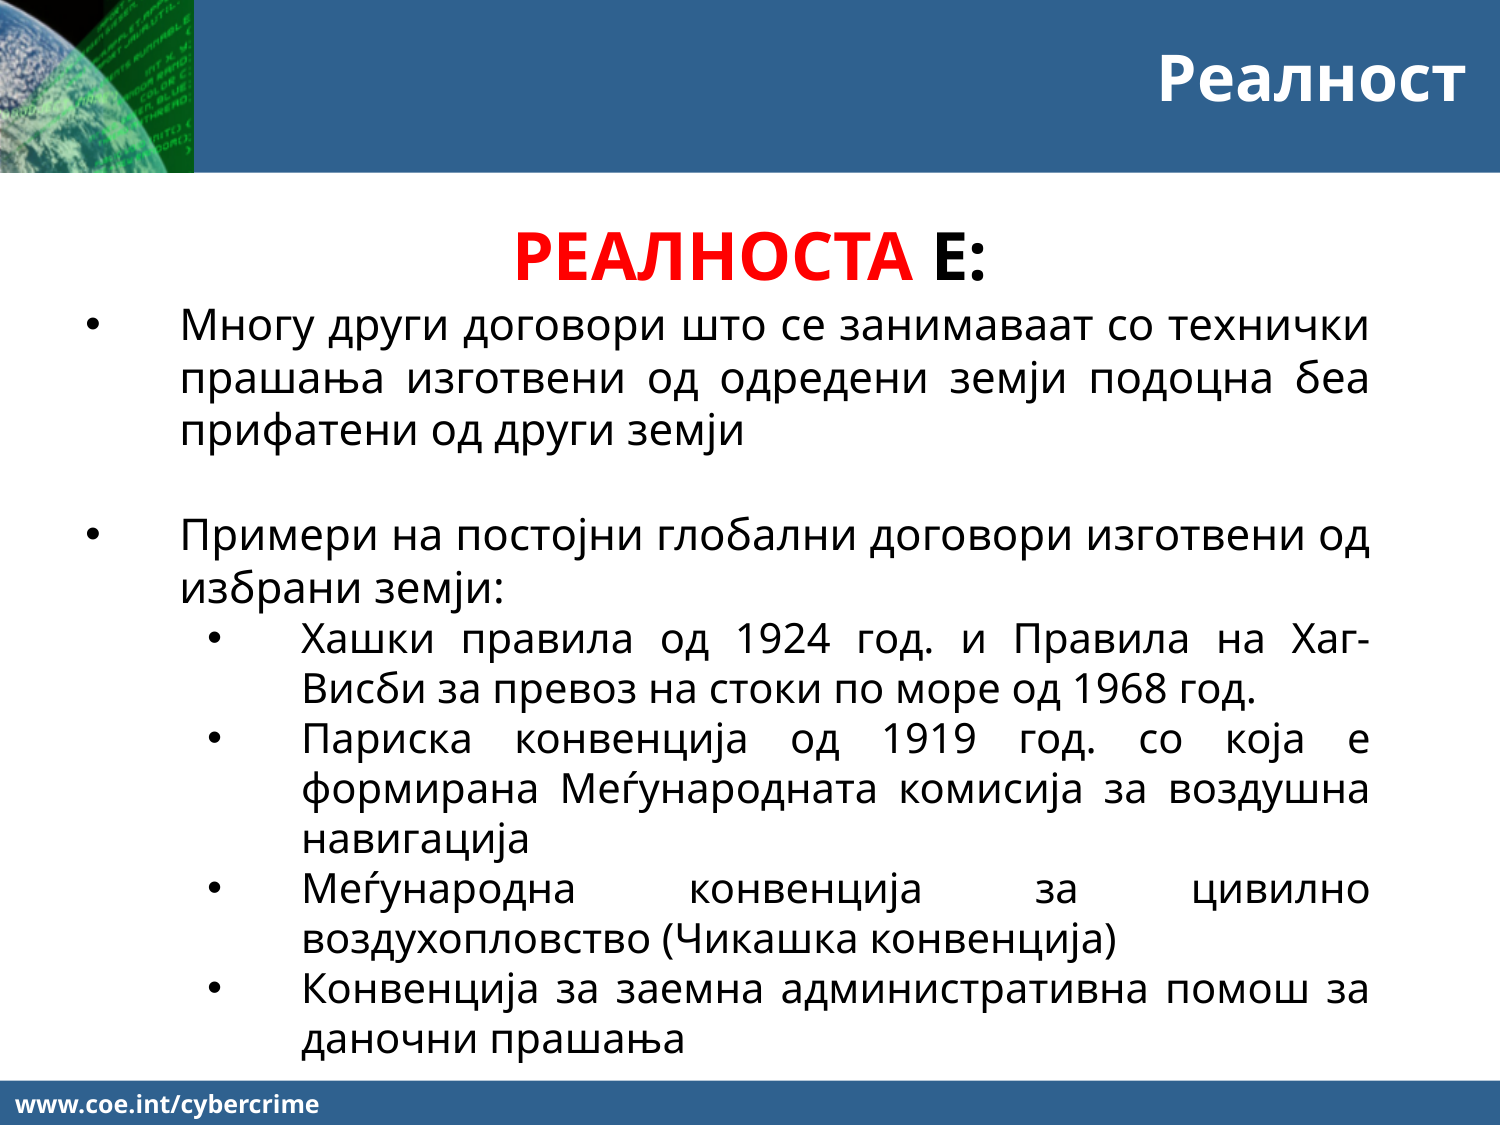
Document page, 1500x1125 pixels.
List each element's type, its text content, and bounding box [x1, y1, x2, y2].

text_box РЕАЛНОСТА Е: [419, 206, 1081, 302]
picture [0, 0, 194, 173]
text_box Многу други договори што се занимаваат со технички прашања изготвени од одредени земји подоцна беа прифатени од други земји Примери на постојни глобални договори изготвени од избрани земји: Хашки правила од 1924 год. и Правила на Хаг-Висби за превоз на стоки по море од 1968 год. Париска конвенција од 1919 год. со која е формирана Меѓународната комисија за воздушна навигација Меѓународна конвенција за цивилно воздухопловство (Чикашка конвенција) Конвенција за заемна административна помош за даночни прашања [70, 289, 1386, 1070]
text_box Реалност [206, 29, 1483, 122]
text_box www.coe.int/cybercrime [0, 1079, 1500, 1125]
text_box [197, 0, 1500, 175]
